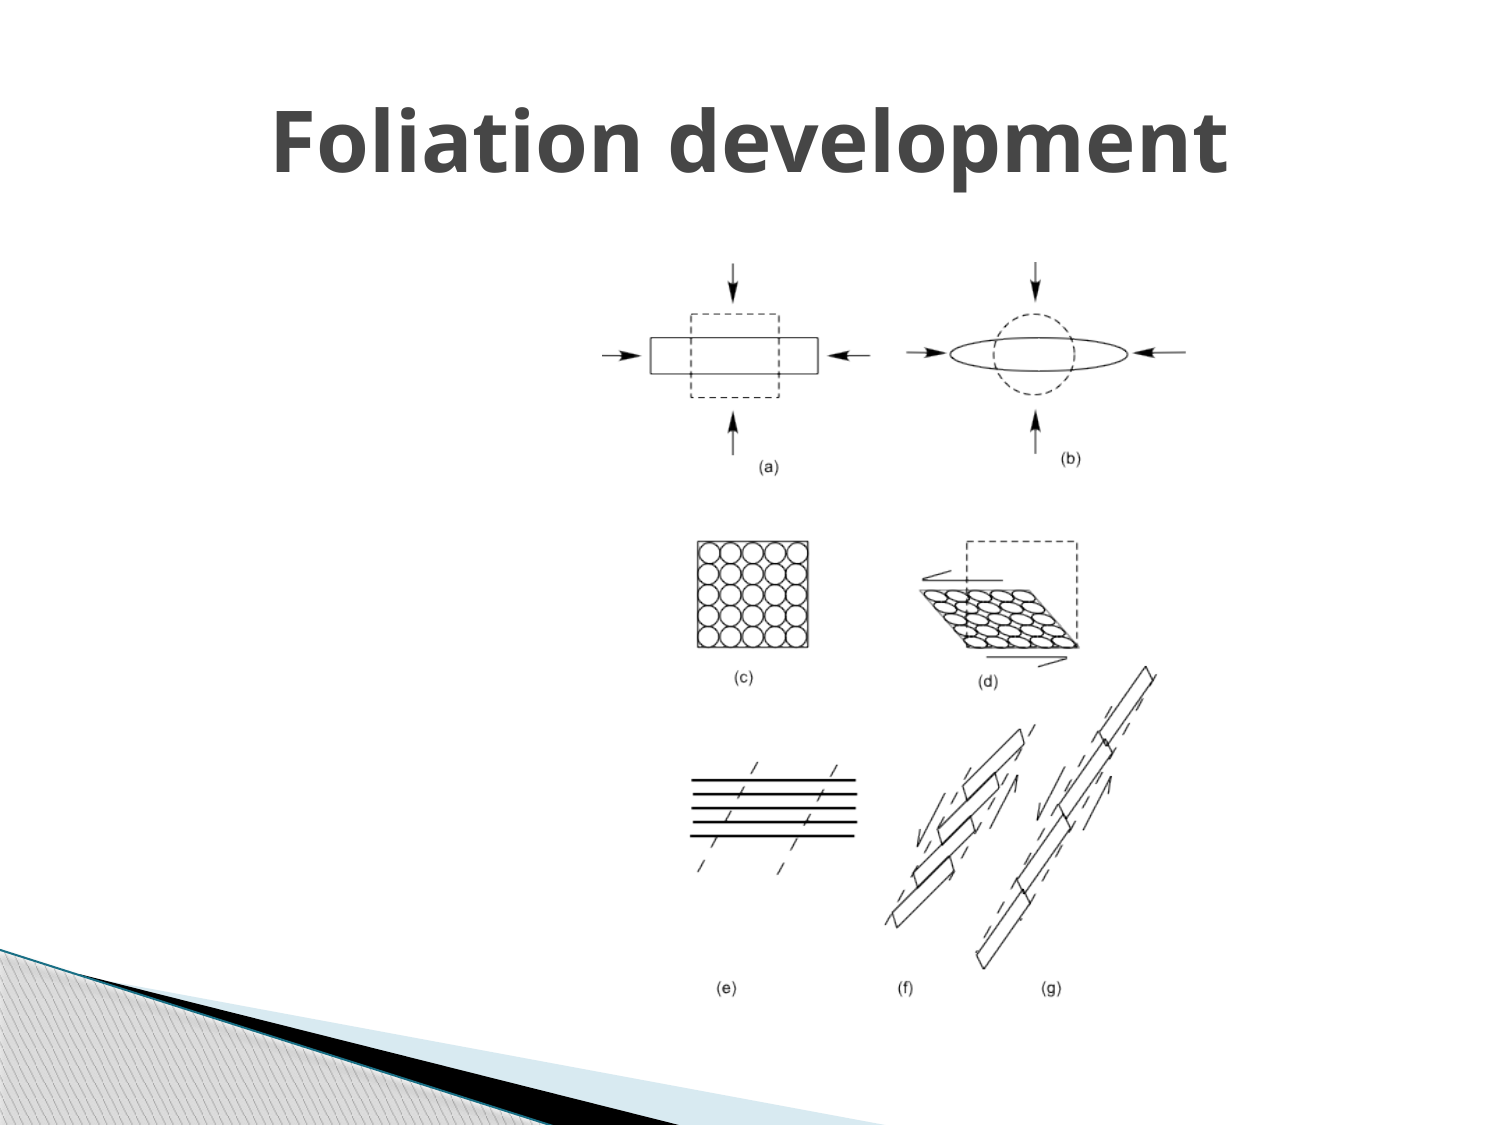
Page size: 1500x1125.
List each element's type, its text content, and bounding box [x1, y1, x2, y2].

title Foliation development [75, 45, 1425, 233]
picture [602, 262, 1189, 999]
